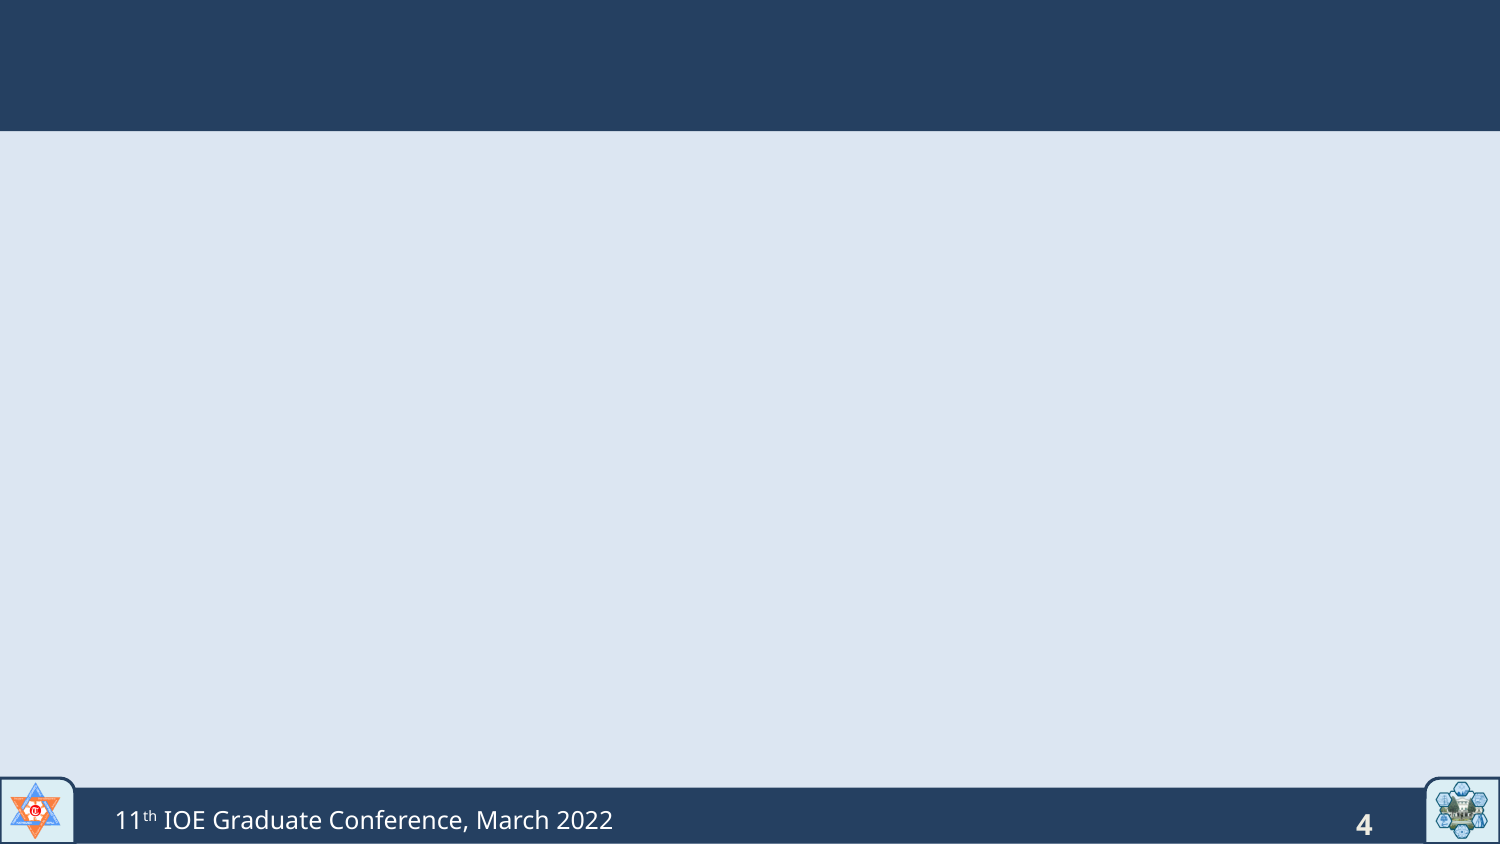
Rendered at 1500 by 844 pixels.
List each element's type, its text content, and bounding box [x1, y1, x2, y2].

picture [9, 782, 61, 839]
slide_number 3 [1237, 798, 1388, 835]
picture [1435, 781, 1488, 839]
